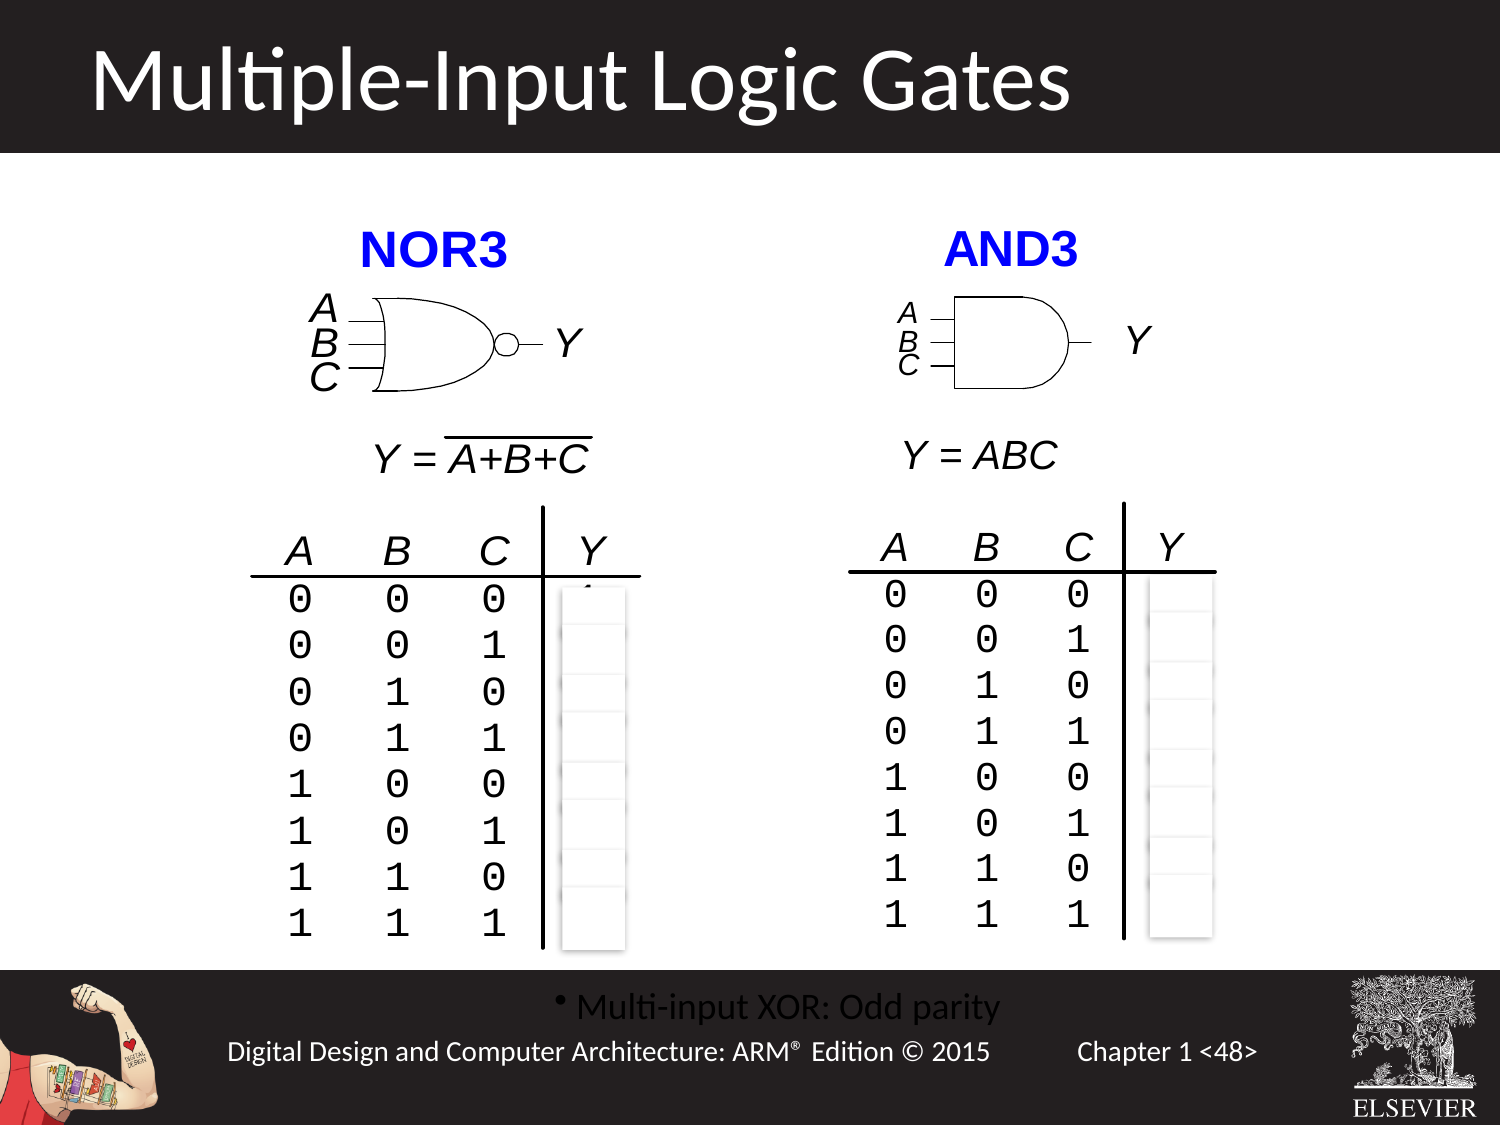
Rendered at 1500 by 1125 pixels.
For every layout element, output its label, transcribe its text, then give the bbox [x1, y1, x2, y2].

text_box [87, 174, 1413, 1025]
text_box Multi-input XOR: Odd parity [539, 974, 1016, 1035]
text_box Multiple-Input Logic Gates [75, 11, 1375, 136]
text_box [840, 199, 1226, 966]
picture [1350, 974, 1477, 1117]
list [242, 199, 651, 977]
picture [0, 979, 163, 1125]
